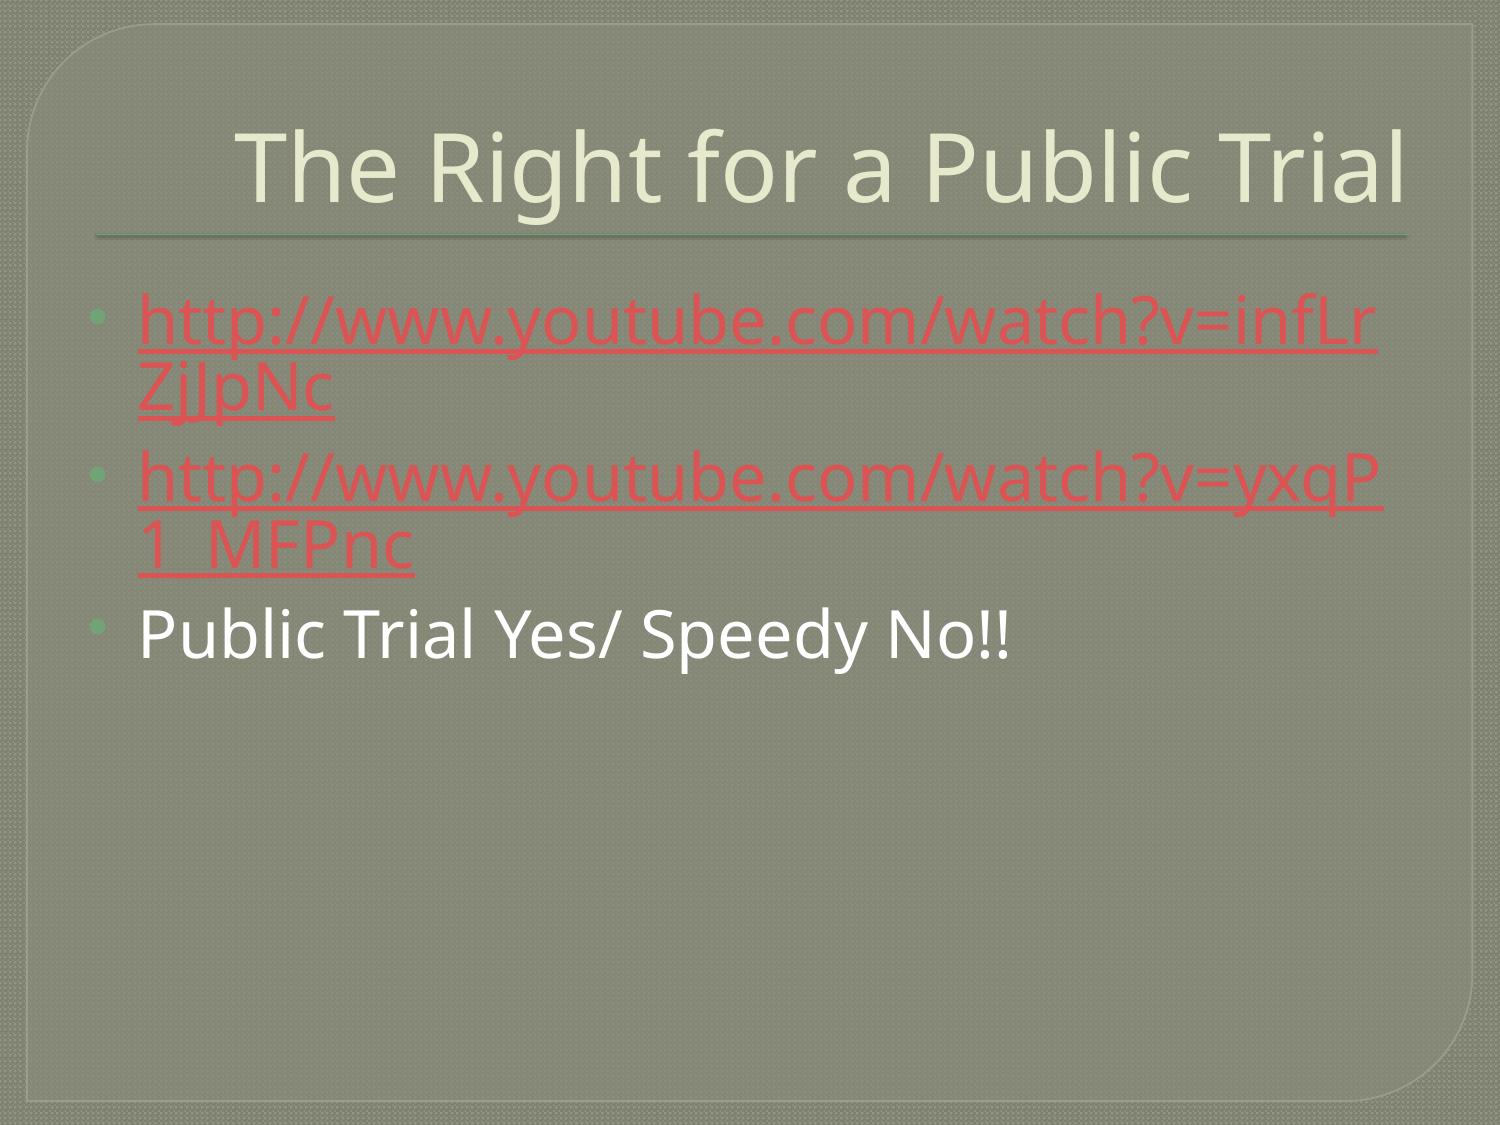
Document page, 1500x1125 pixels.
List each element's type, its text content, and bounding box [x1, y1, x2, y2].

title The Right for a Public Trial [75, 41, 1425, 230]
list http://www.youtube.com/watch?v=infLrZjJpNc http://www.youtube.com/watch?v=yxqP1_MFPnc Public Trial Yes/ Speedy No!! [75, 270, 1425, 1013]
